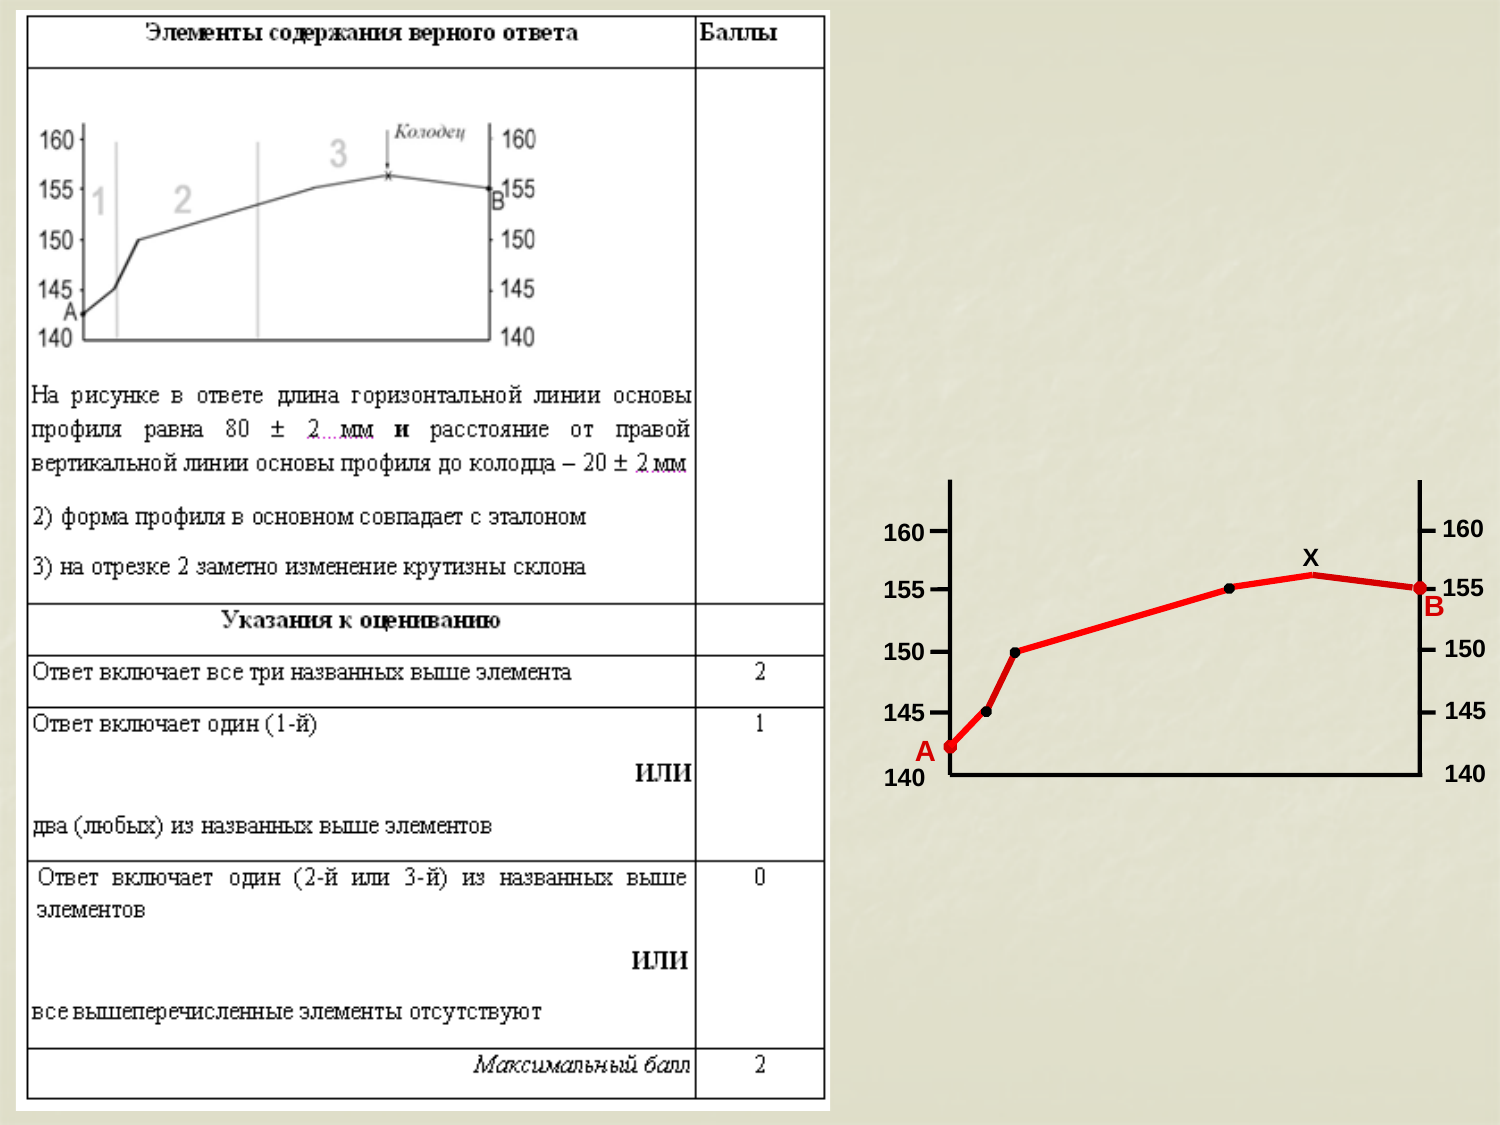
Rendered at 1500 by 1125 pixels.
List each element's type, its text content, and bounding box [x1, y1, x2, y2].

picture [15, 10, 831, 1111]
text_box 150 [1409, 624, 1500, 670]
text_box 150 [848, 628, 961, 674]
text_box 155 [848, 565, 961, 611]
text_box [1224, 584, 1234, 593]
text_box 155 [1407, 564, 1500, 609]
text_box [1010, 648, 1020, 657]
text_box 160 [1407, 505, 1500, 551]
text_box А [899, 724, 963, 775]
text_box Х [1260, 534, 1361, 579]
text_box 140 [848, 753, 961, 799]
text_box 140 [1409, 750, 1500, 795]
text_box 145 [848, 689, 961, 734]
text_box [981, 707, 991, 717]
text_box 160 [848, 508, 961, 554]
text_box В [1409, 580, 1472, 631]
text_box 145 [1409, 687, 1500, 733]
